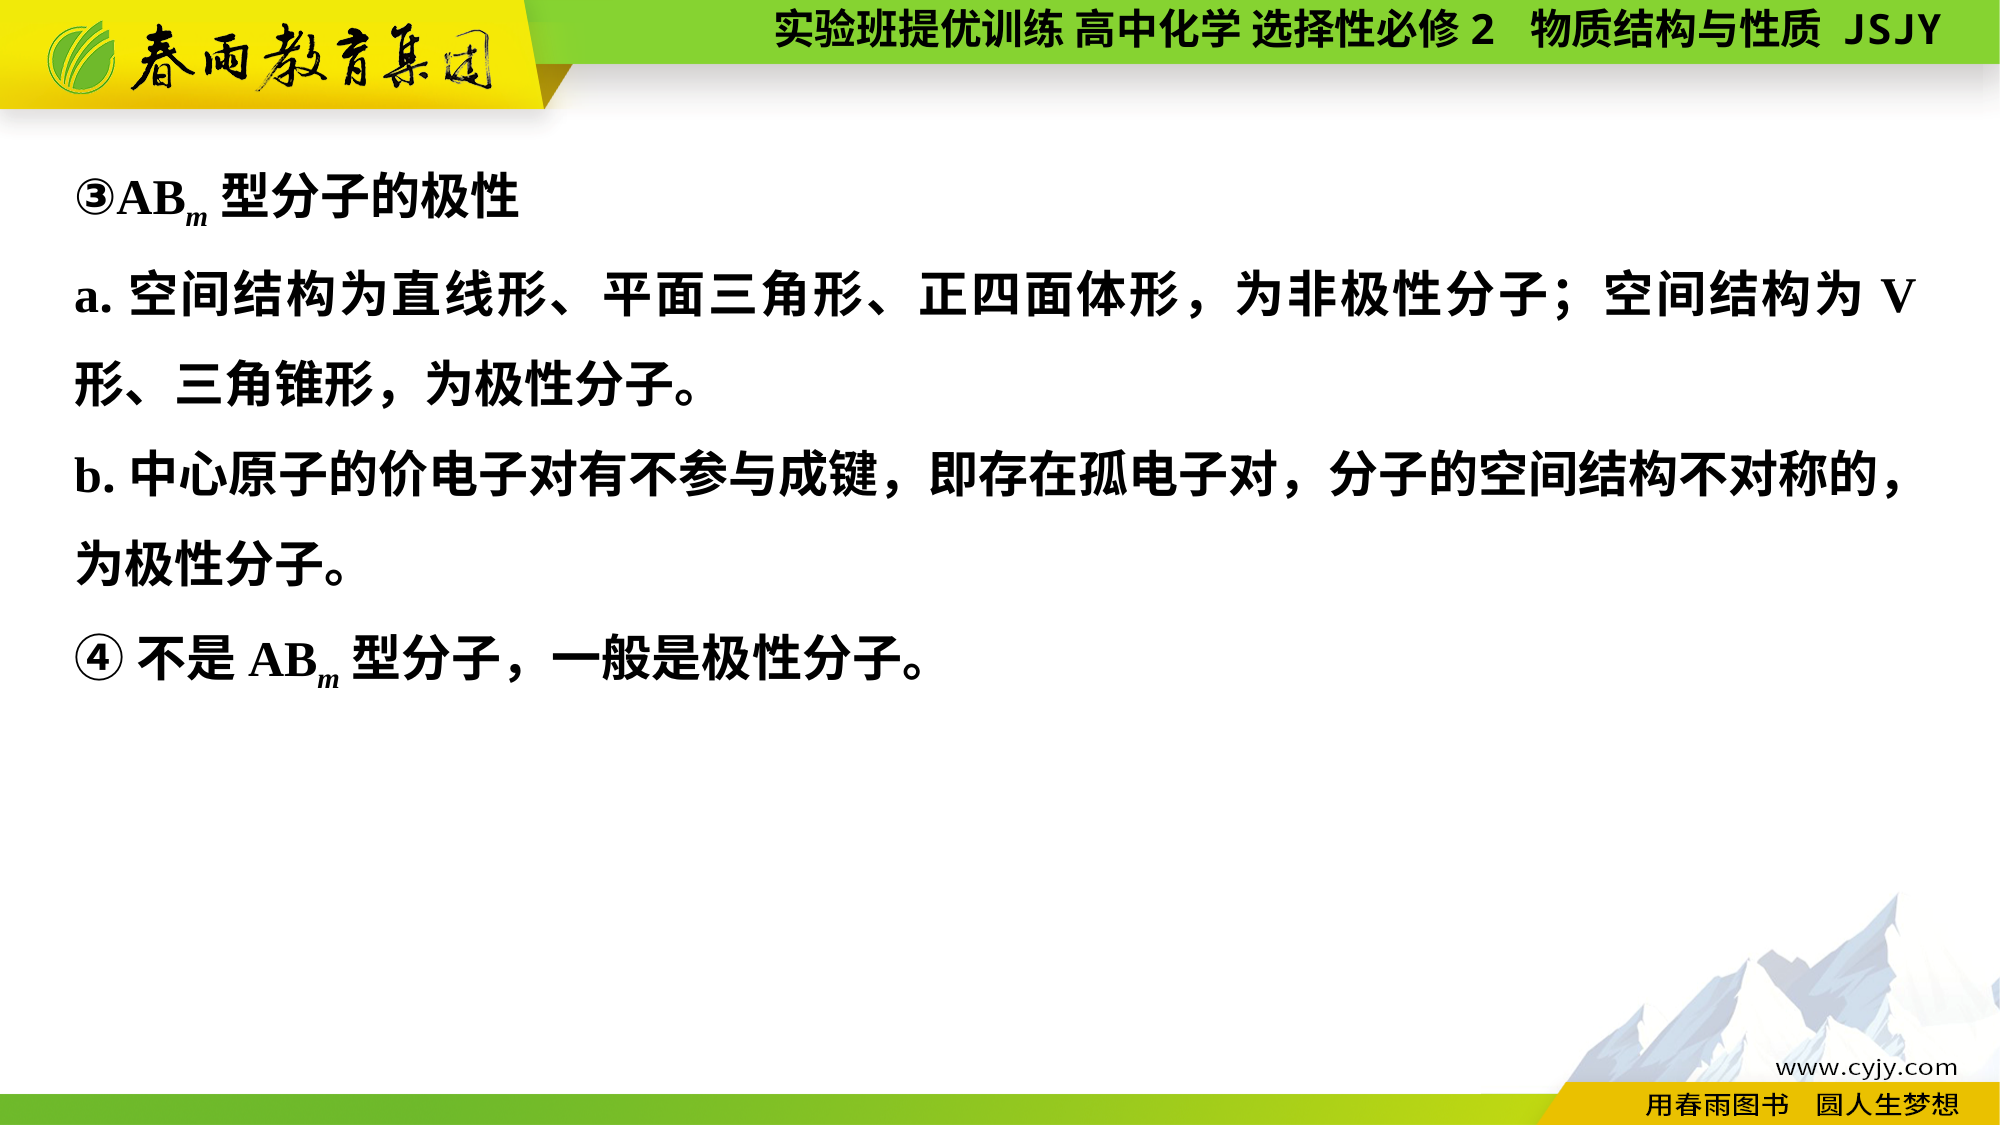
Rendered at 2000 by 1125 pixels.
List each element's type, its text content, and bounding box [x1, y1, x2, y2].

picture [0, 0, 2000, 1125]
list ③ABm型分子的极性 a.空间结构为直线形、平面三角形、正四面体形，为非极性分子；空间结构为V形、三角锥形，为极性分子。 b.中心原子的价电子对有不参与成键，即存在孤电子对，分子的空间结构不对称的，为极性分子。 ④不是ABm型分子，一般是极性分子。 [59, 122, 1944, 672]
